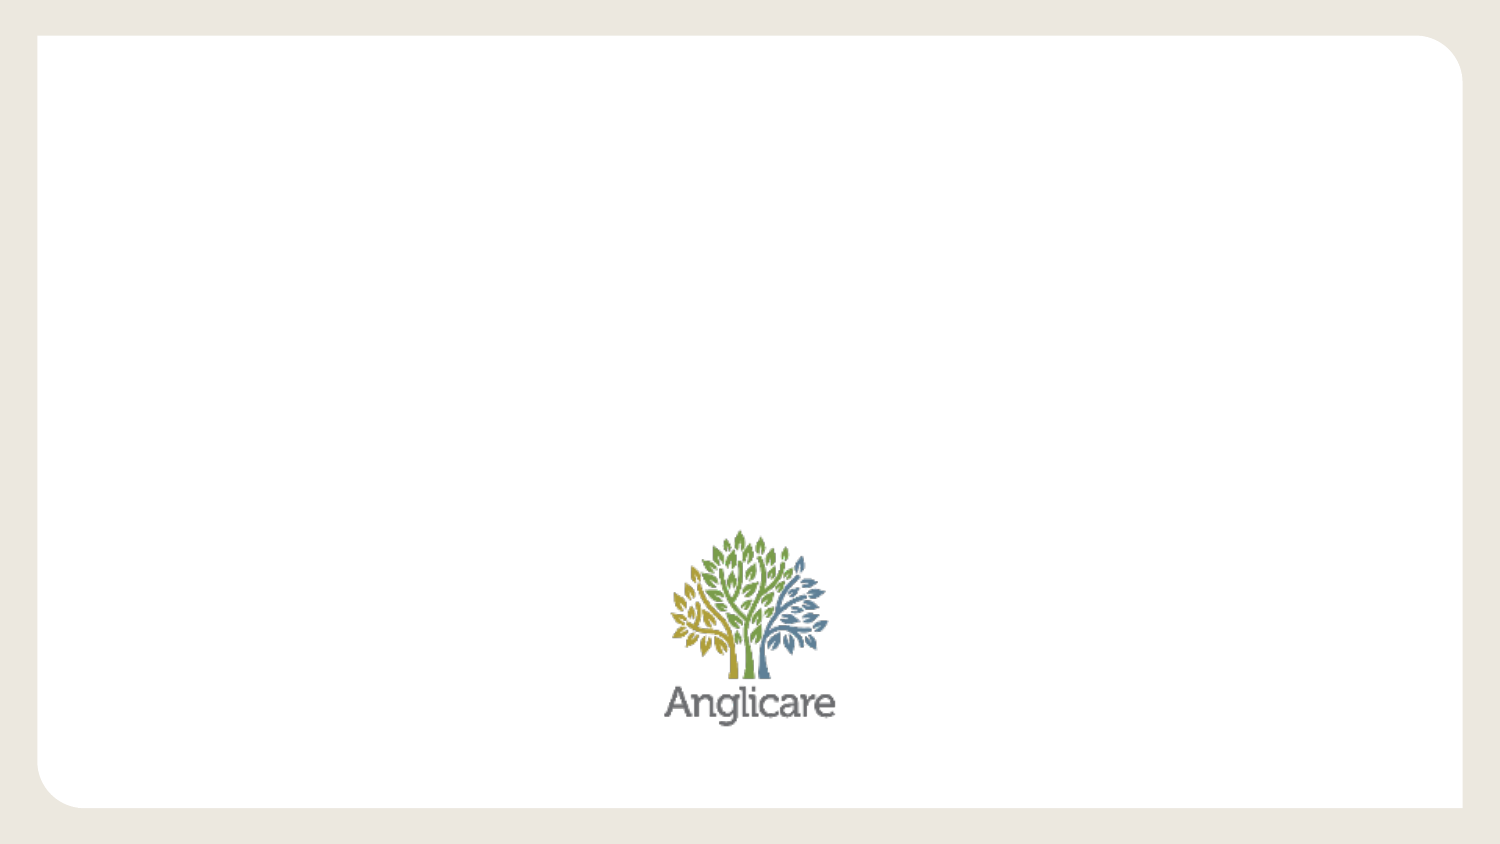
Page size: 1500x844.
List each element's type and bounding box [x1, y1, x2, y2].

picture [657, 525, 843, 731]
